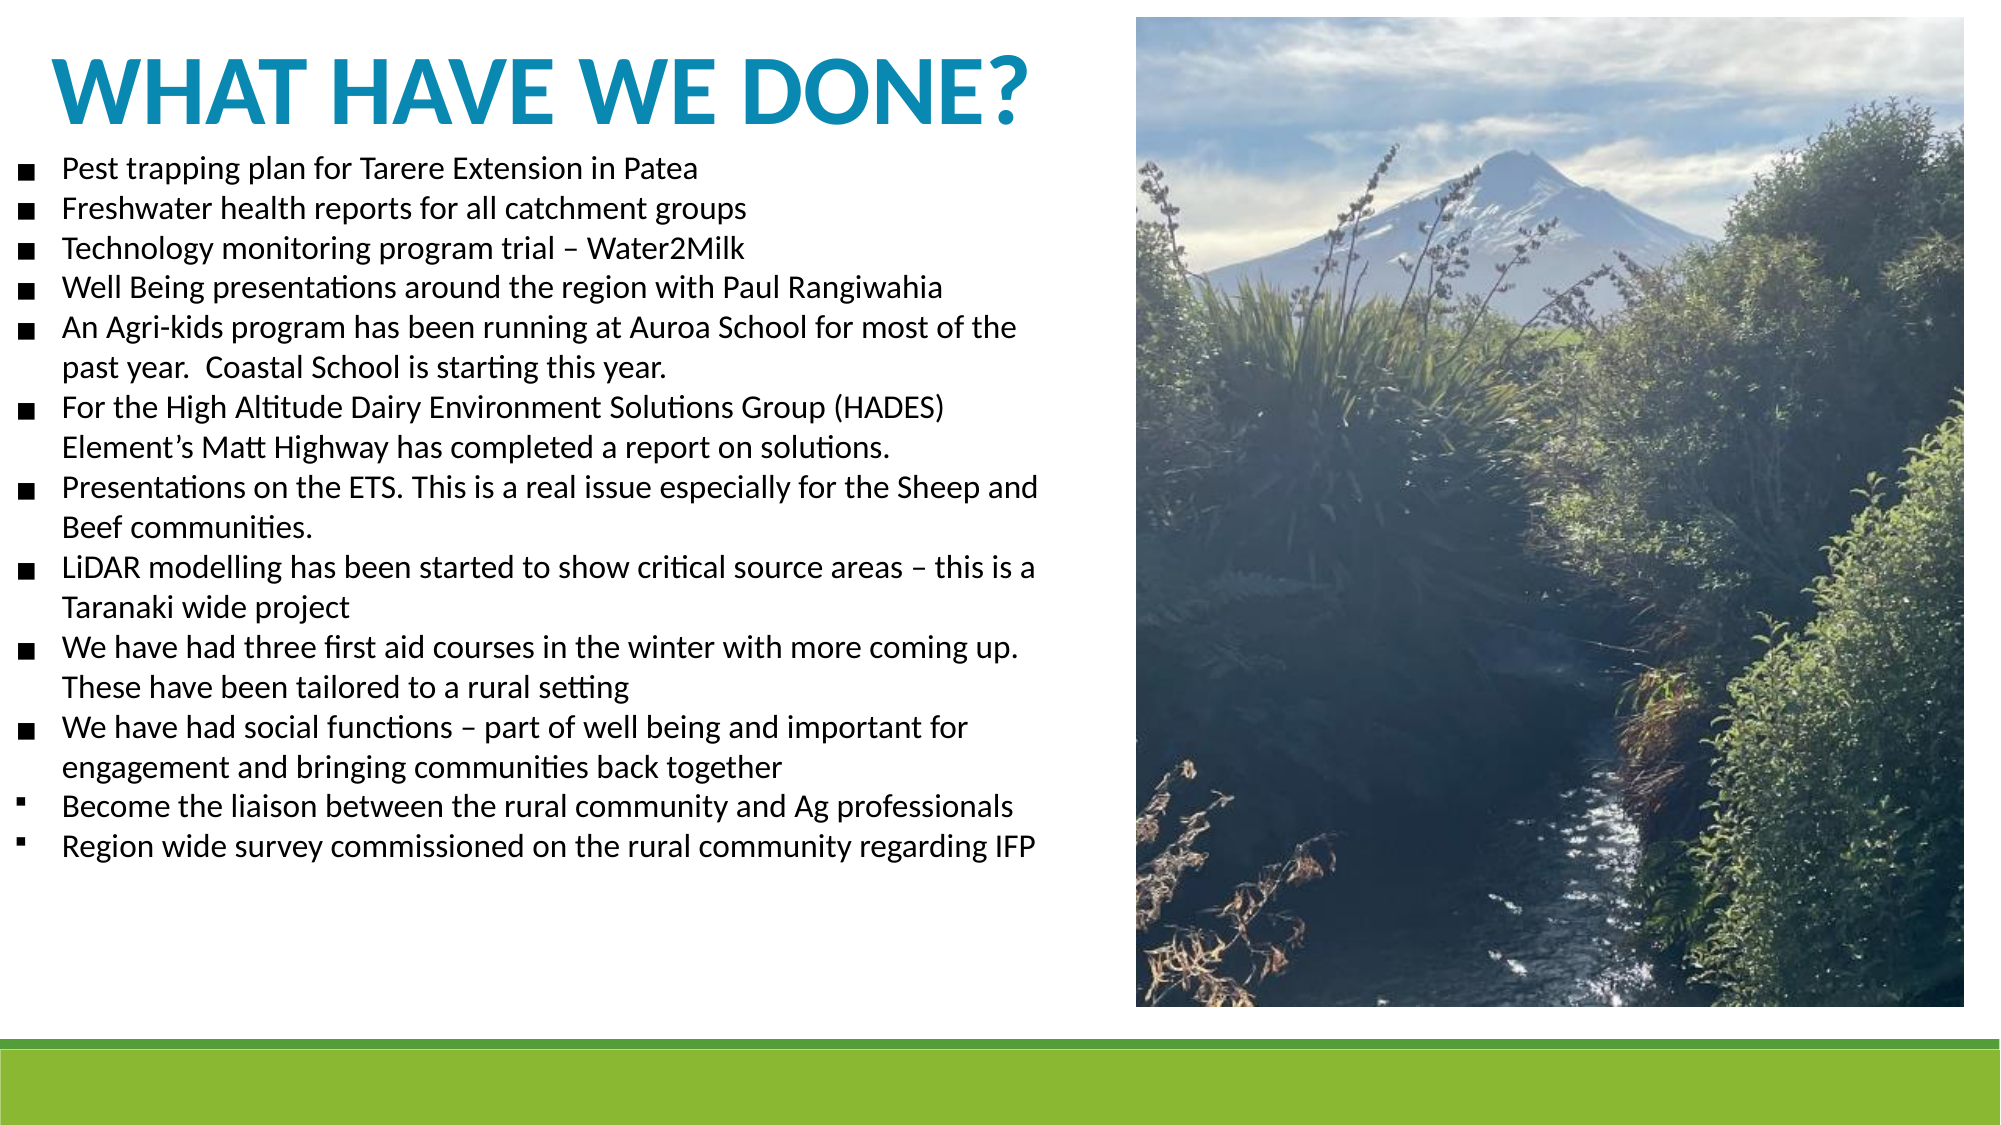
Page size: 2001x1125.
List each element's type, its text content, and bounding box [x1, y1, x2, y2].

text_box WHAT HAVE WE DONE? [36, 17, 1070, 153]
picture [1136, 16, 1964, 1008]
text_box Pest trapping plan for Tarere Extension in Patea Freshwater health reports for all catchment groups Technology monitoring program trial – Water2Milk Well Being presentations around the region with Paul Rangiwahia An Agri-kids program has been running at Auroa School for most of the past year. Coastal School is starting this year. For the High Altitude Dairy Environment Solutions Group (HADES) Element’s Matt Highway has completed a report on solutions. Presentations on the ETS. This is a real issue especially for the Sheep and Beef communities. LiDAR modelling has been started to show critical source areas – this is a Taranaki wide project We have had three first aid courses in the winter with more coming up. These have been tailored to a rural setting We have had social functions – part of well being and important for engagement and bringing communities back together Become the liaison between the rural community and Ag professionals Region wide survey commissioned on the rural community regarding IFP [0, 138, 1060, 917]
